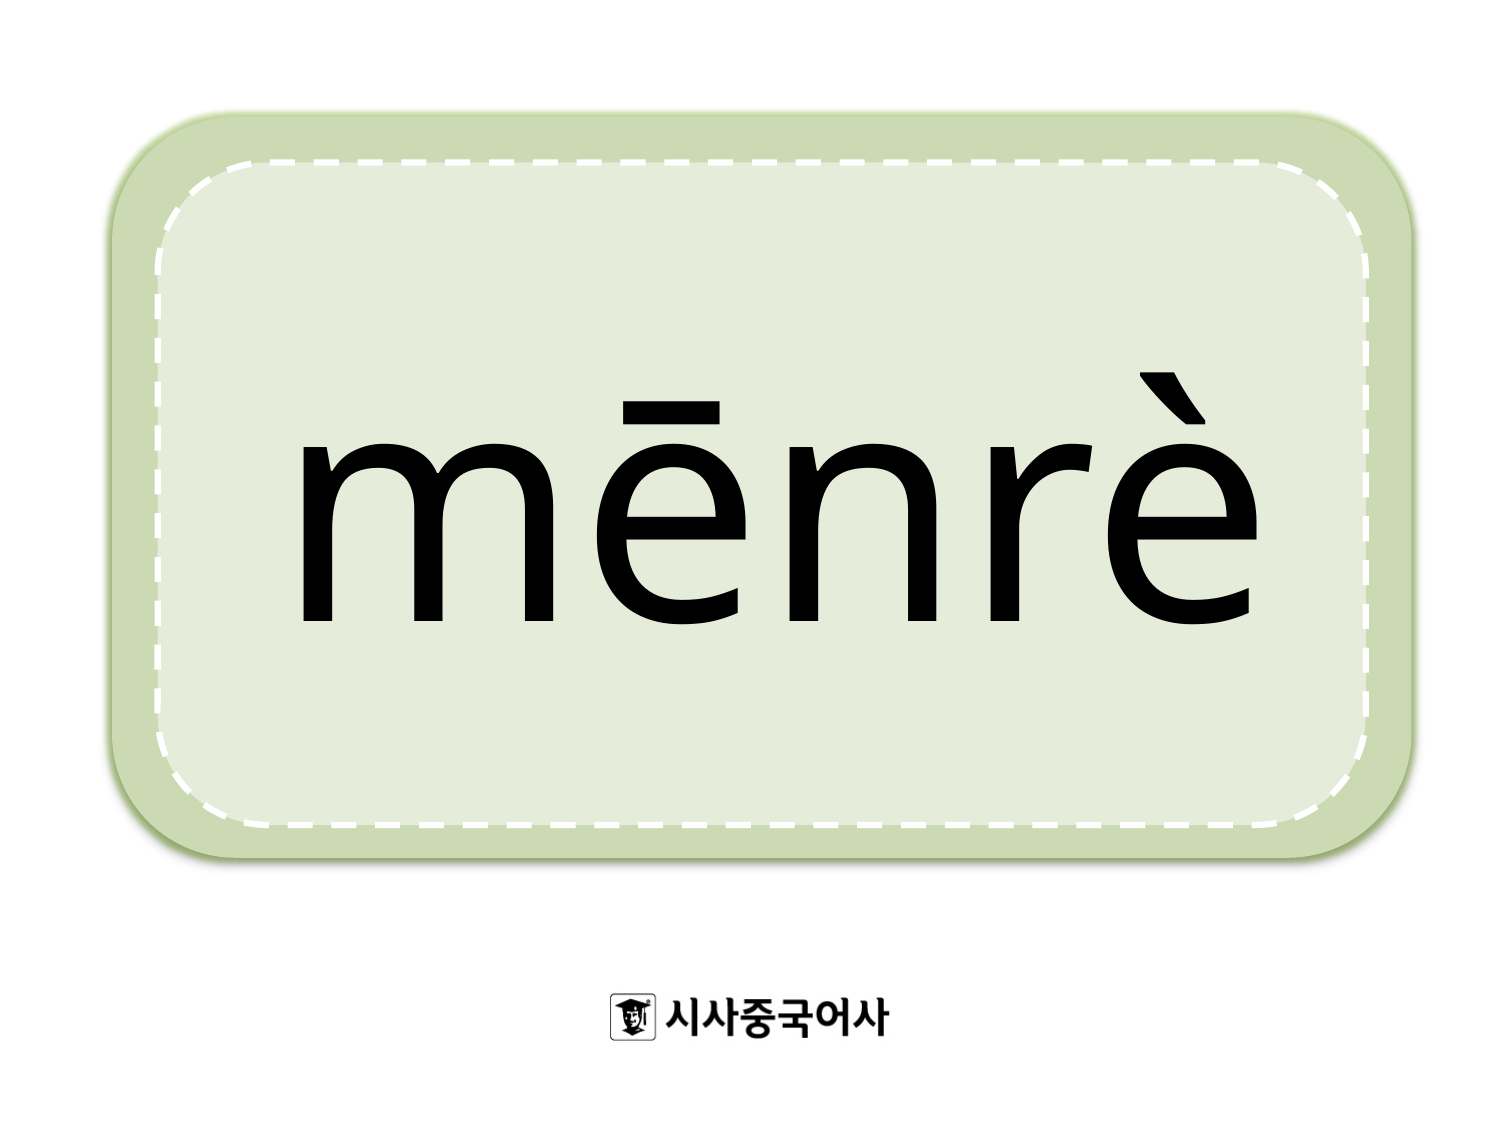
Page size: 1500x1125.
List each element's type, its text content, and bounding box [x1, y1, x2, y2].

picture [602, 987, 898, 1047]
text_box mēnrè [171, 160, 1380, 824]
